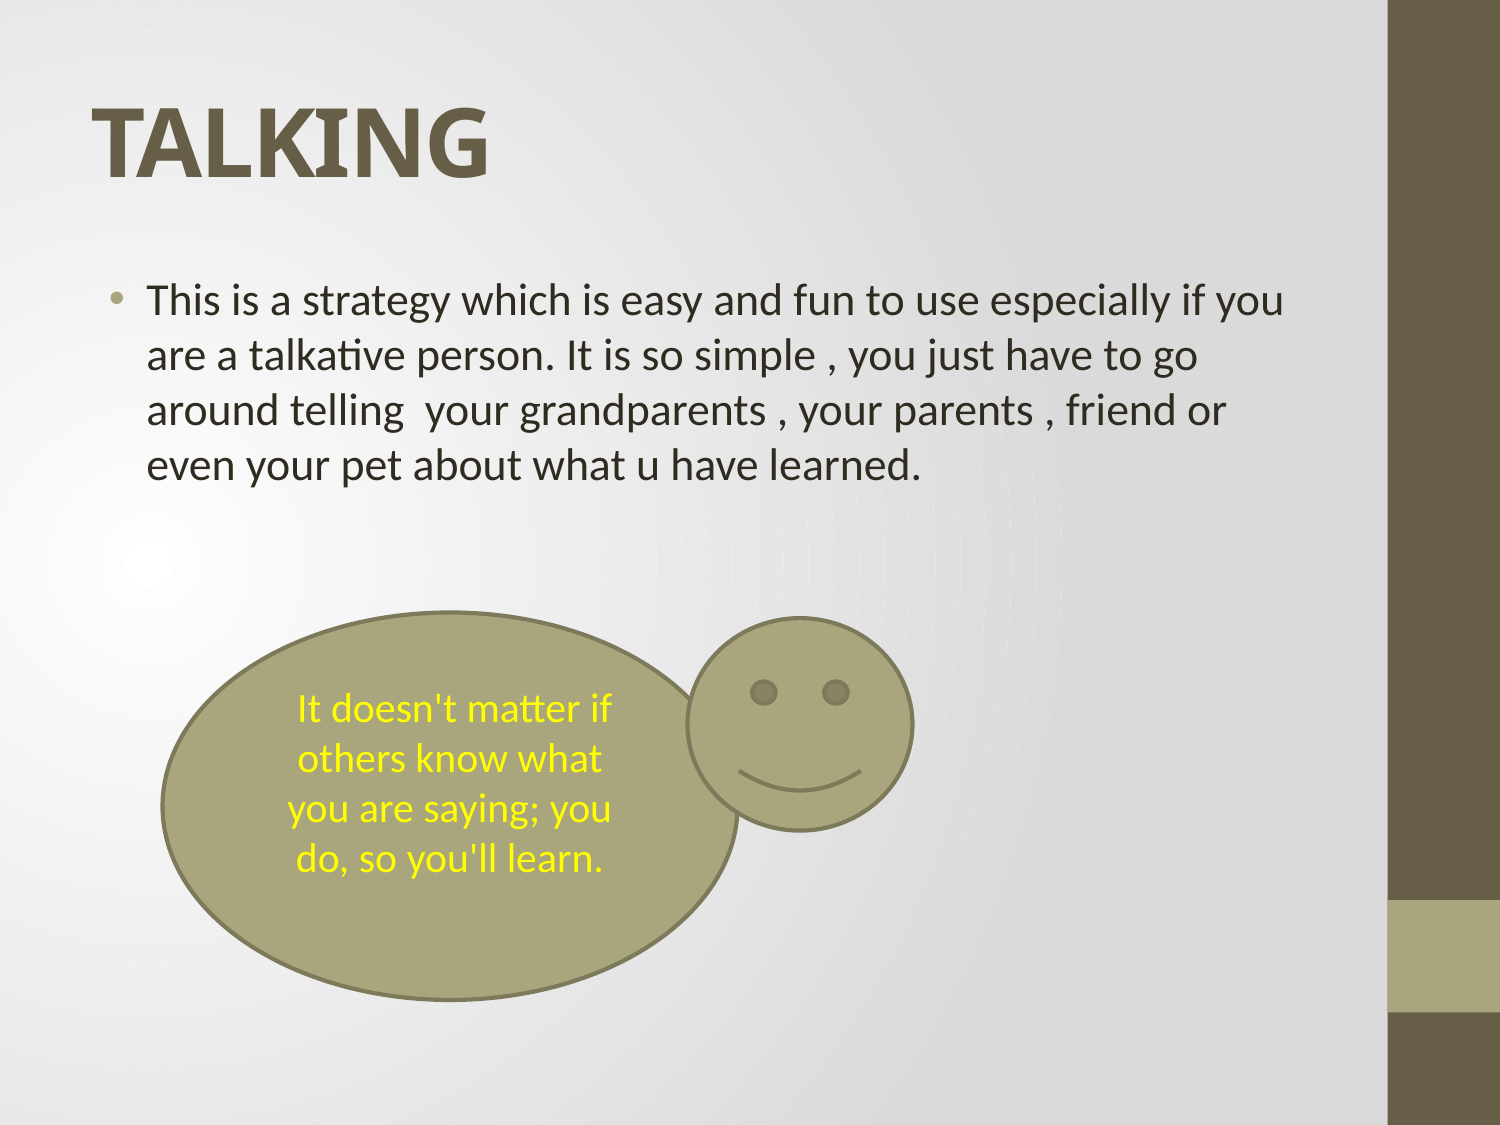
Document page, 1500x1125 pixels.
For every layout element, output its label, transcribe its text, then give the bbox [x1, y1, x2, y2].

list This is a strategy which is easy and fun to use especially if you are a talkative person. It is so simple , you just have to go around telling your grandparents , your parents , friend or even your pet about what u have learned. [75, 262, 1325, 1050]
text_box It doesn't matter if others know what you are saying; you do, so you'll learn. [160, 610, 740, 1003]
title TALKING [75, 45, 1325, 233]
text_box [685, 616, 915, 833]
